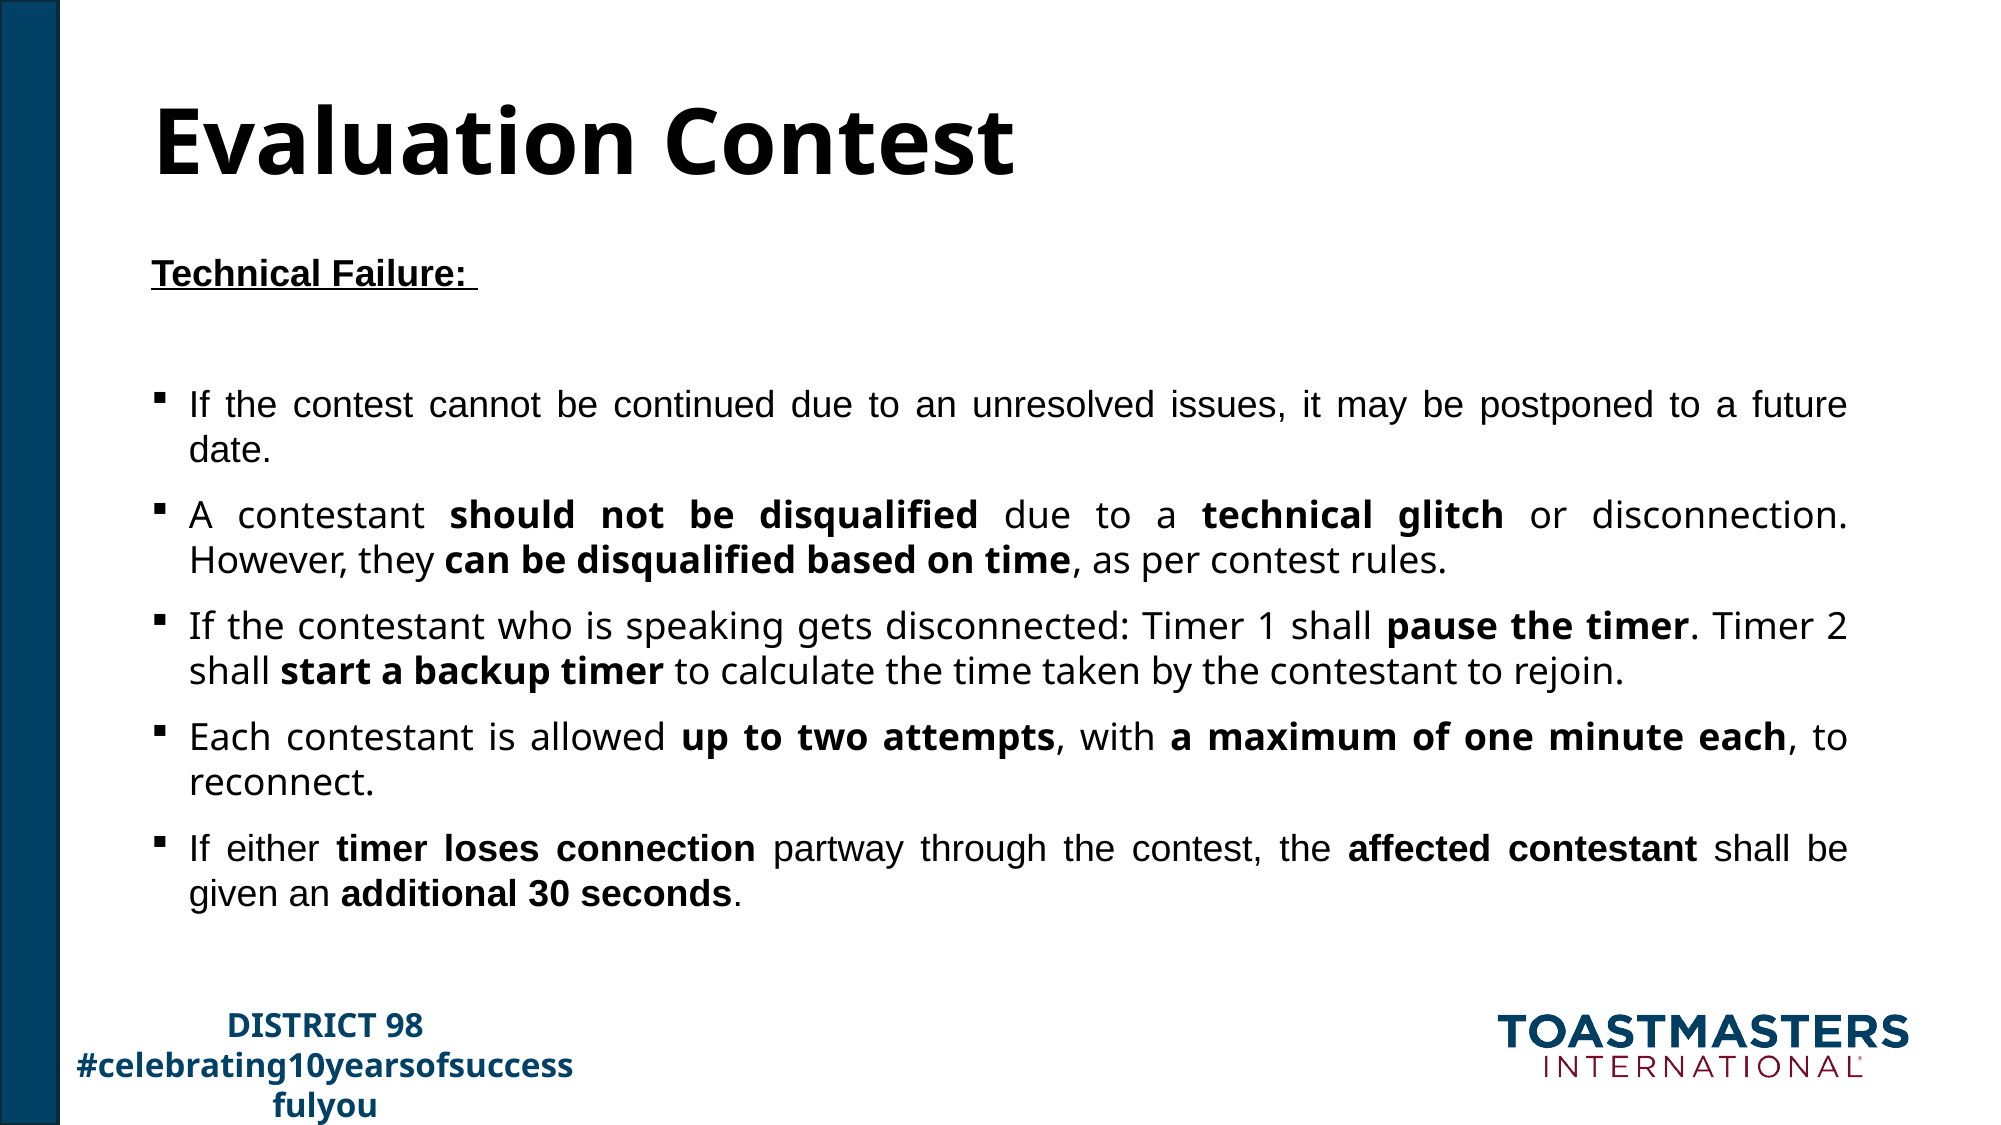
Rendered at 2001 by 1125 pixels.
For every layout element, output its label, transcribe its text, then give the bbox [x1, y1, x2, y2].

picture [1383, 631, 2000, 1125]
text_box [0, 0, 60, 1125]
text_box DISTRICT 98 #celebrating10yearsofsuccessfulyou [57, 996, 593, 1125]
list Technical Failure: If the contest cannot be continued due to an unresolved issues, it may be postponed to a future date. A contestant should not be disqualified due to a technical glitch or disconnection. However, they can be disqualified based on time, as per contest rules. If the contestant who is speaking gets disconnected: Timer 1 shall pause the timer. Timer 2 shall start a backup timer to calculate the time taken by the contestant to rejoin. Each contestant is allowed up to two attempts, with a maximum of one minute each, to reconnect. If either timer loses connection partway through the contest, the affected contestant shall be given an additional 30 seconds. [136, 241, 1864, 931]
title Evaluation Contest [137, 59, 1944, 229]
